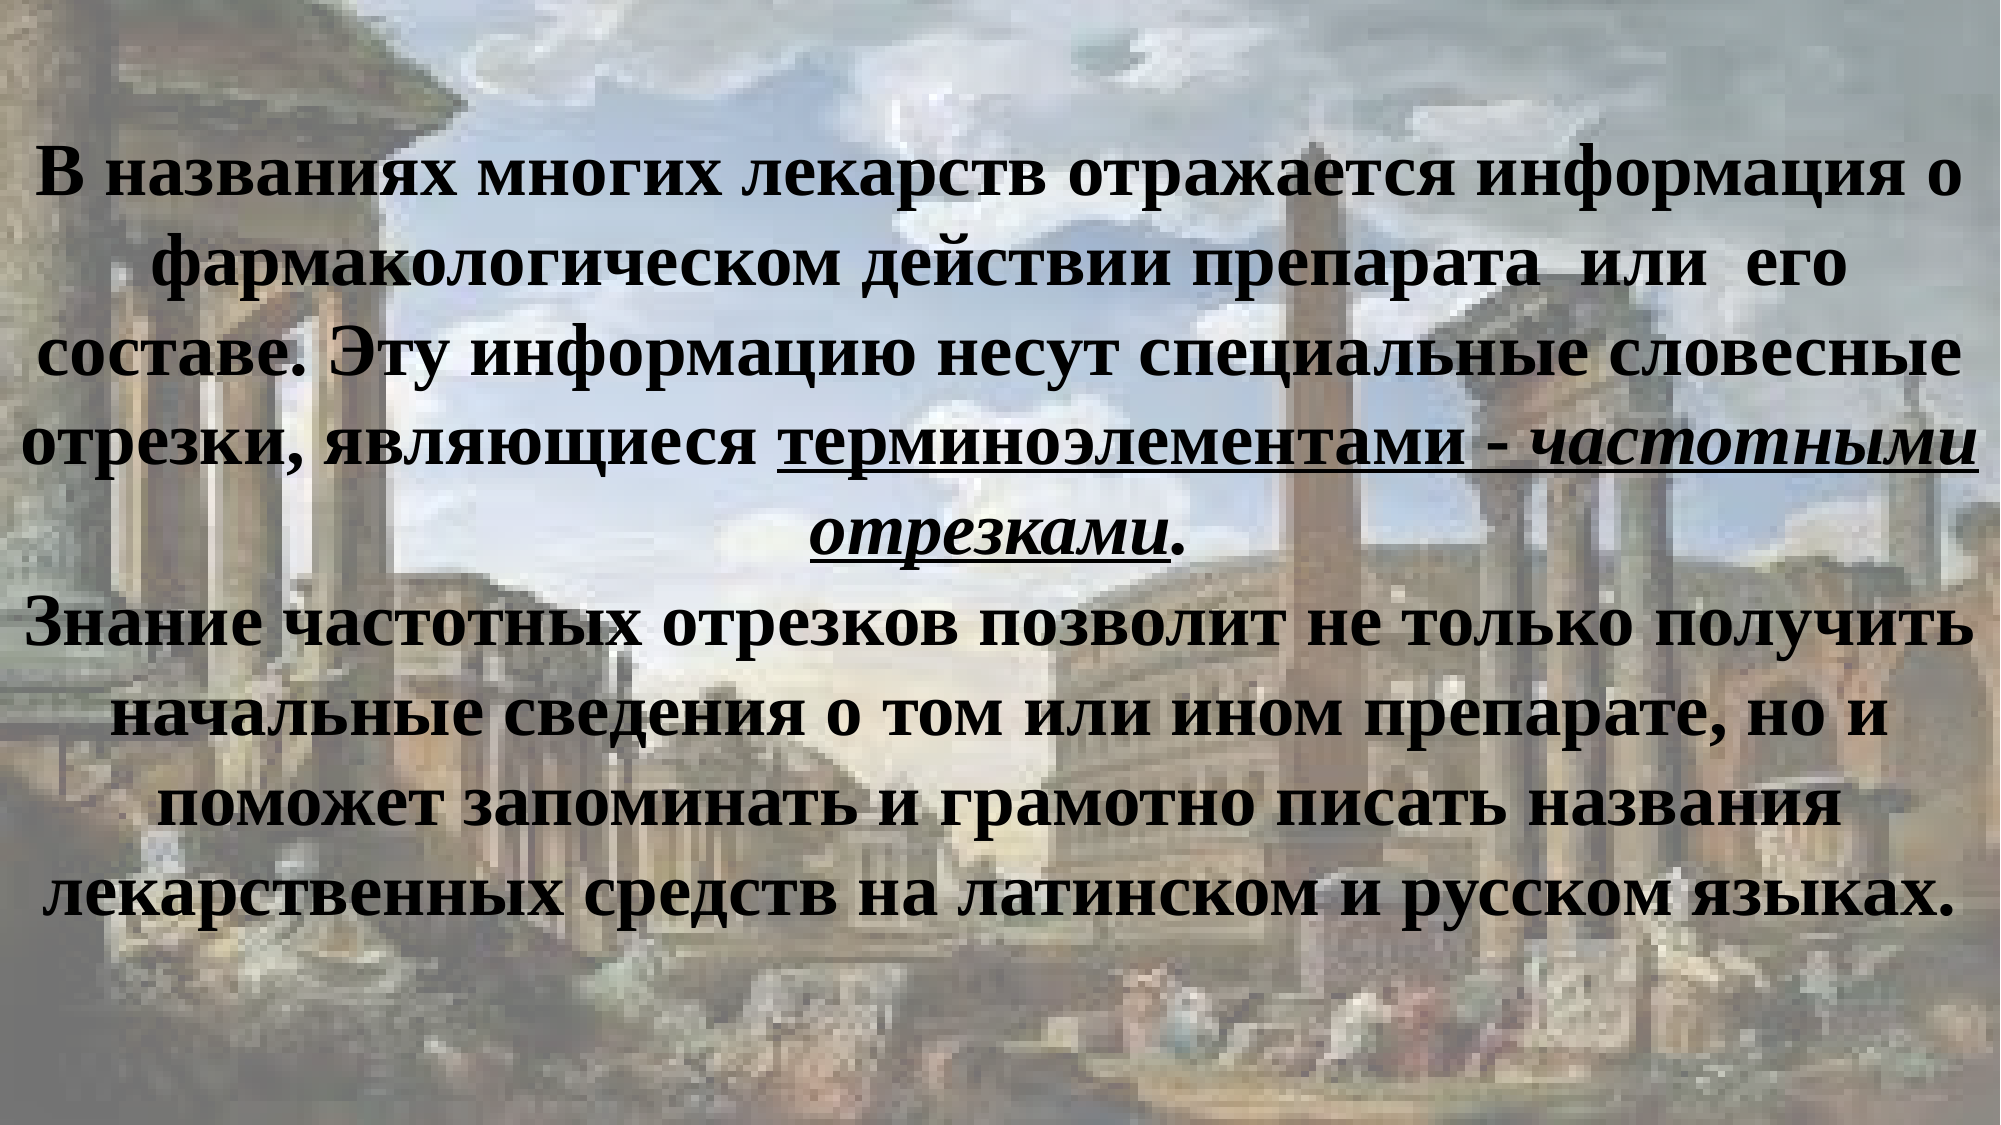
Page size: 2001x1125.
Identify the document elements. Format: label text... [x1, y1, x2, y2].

title В названиях многих лекарств отражается информация о фармакологическом действии препарата или его составе. Эту информацию несут специальные словесные отрезки, являющиеся терминоэлементами - частотными отрезками. Знание частотных отрезков позволит не только получить начальные сведения о том или ином препарате, но и поможет запоминать и грамотно писать названия лекарственных средств на латинском и русском языках. [0, 0, 2000, 1050]
